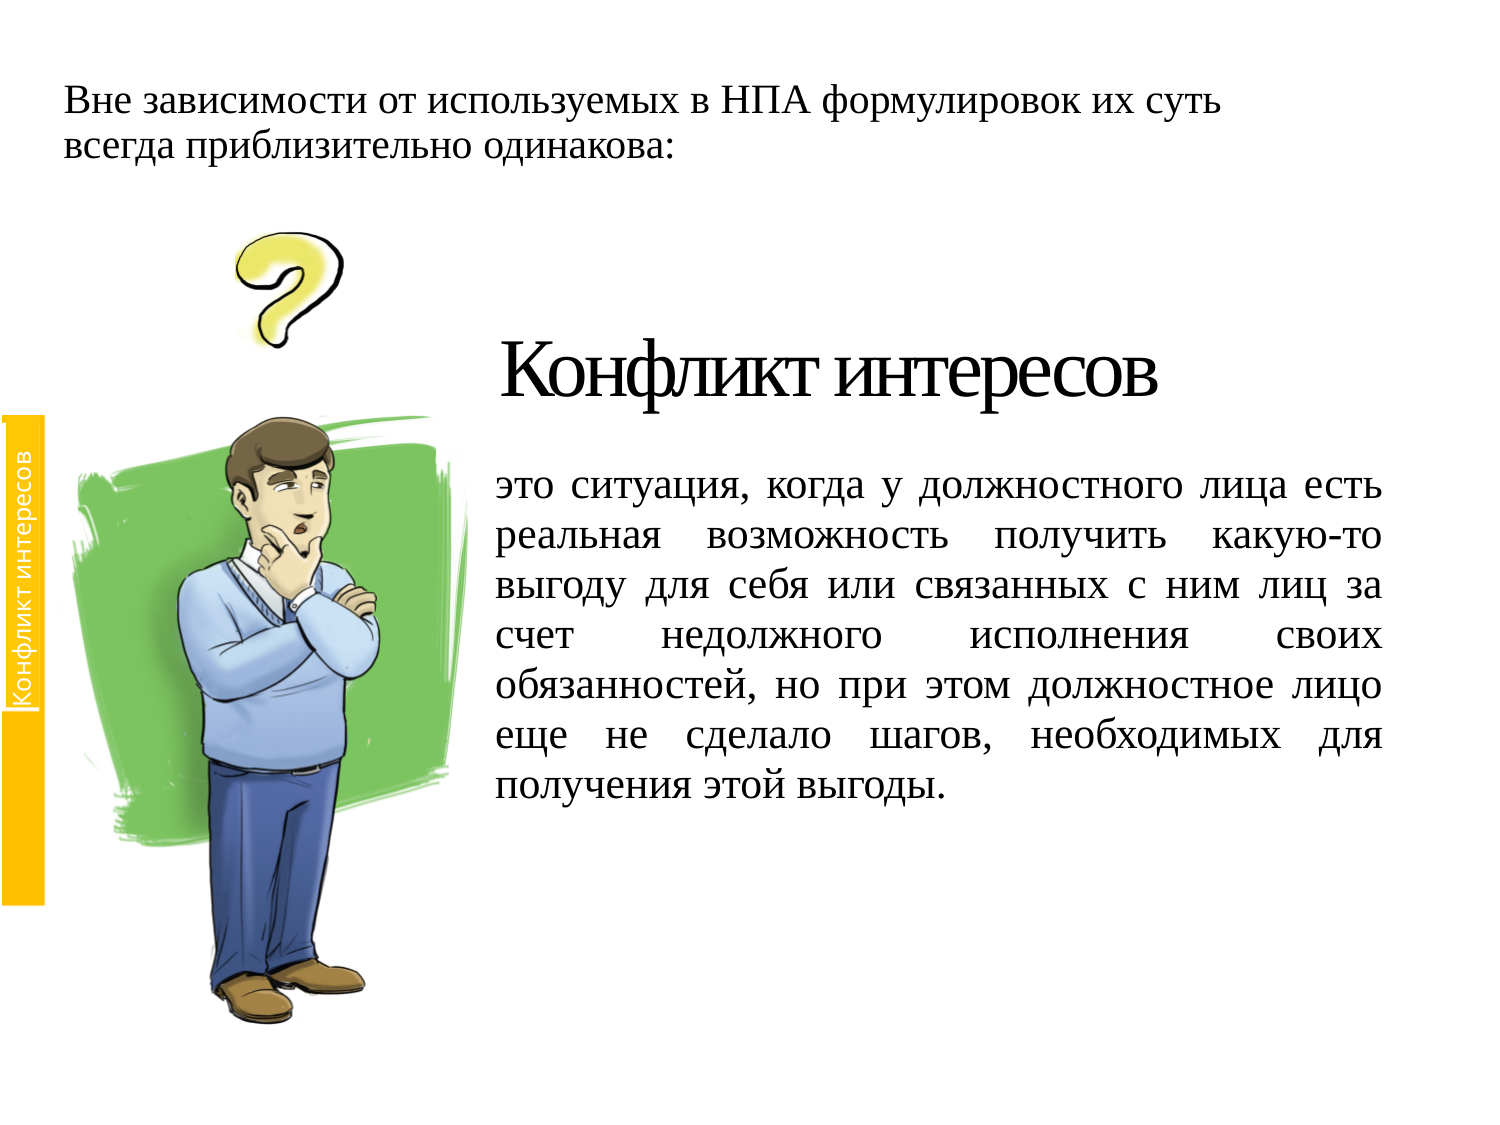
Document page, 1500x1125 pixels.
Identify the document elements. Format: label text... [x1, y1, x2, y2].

picture [2, 415, 469, 1028]
text_box это ситуация, когда у должностного лица есть реальная возможность получить какую-то выгоду для себя или связанных с ним лиц за счет недолжного исполнения своих обязанностей, но при этом должностное лицо еще не сделало шагов, необходимых для получения этой выгоды. [495, 457, 1384, 846]
text_box Конфликт интересов [499, 313, 1327, 396]
picture [235, 231, 345, 350]
text_box Вне зависимости от используемых в НПА формулировок их суть всегда приблизительно одинакова: [63, 77, 1327, 166]
